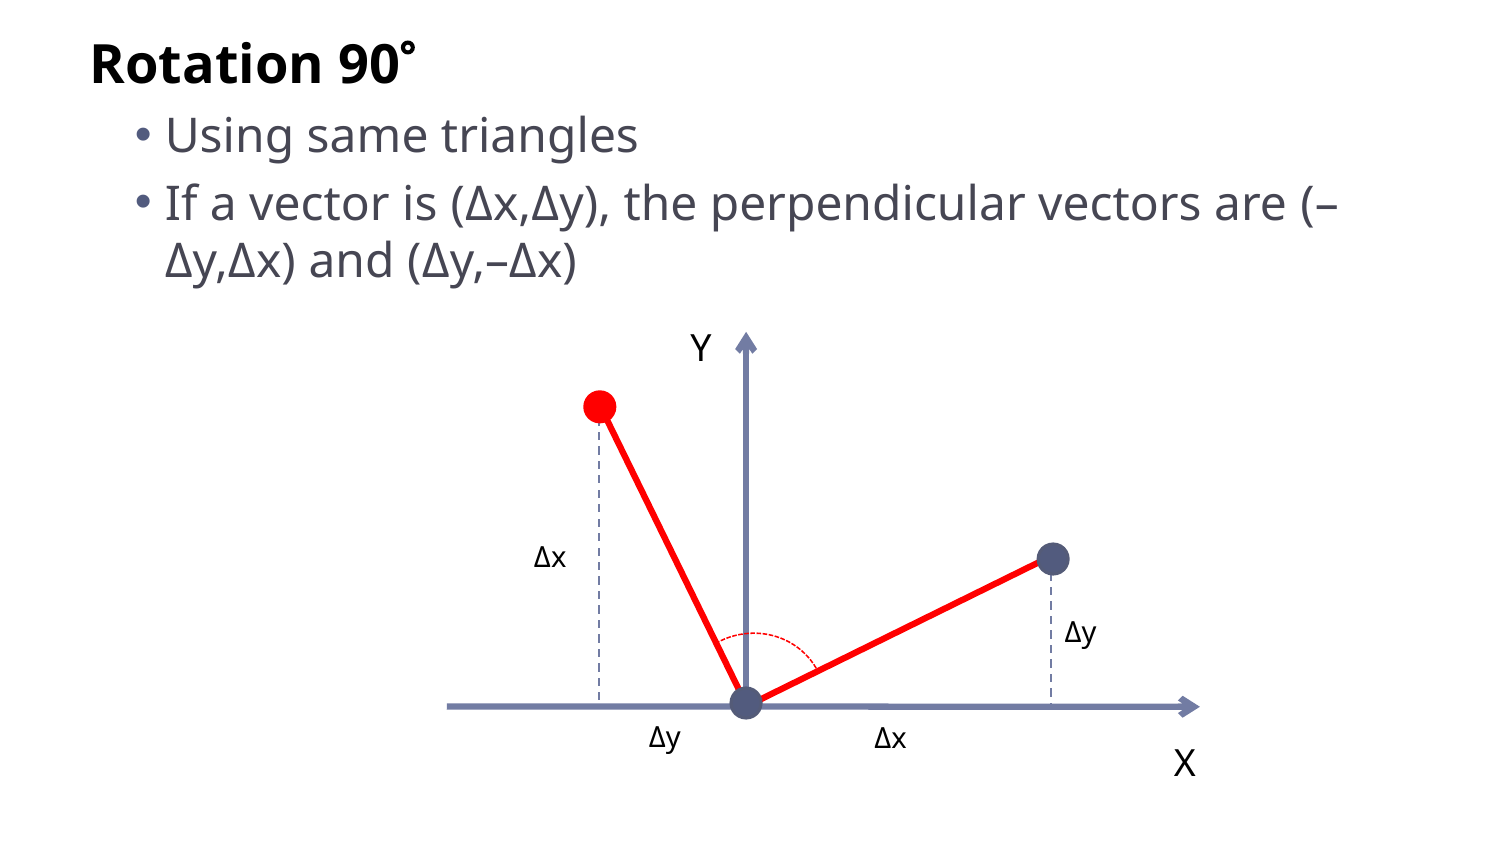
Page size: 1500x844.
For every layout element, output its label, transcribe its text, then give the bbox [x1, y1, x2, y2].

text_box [599, 405, 747, 706]
text_box [583, 390, 617, 421]
text_box Y [669, 315, 733, 378]
list Rotation 90 Using same triangles If a vector is (Δx,Δy), the perpendicular vectors are (–Δy,Δx) and (Δy,–Δx) [75, 21, 1475, 835]
text_box Δy [1057, 600, 1130, 663]
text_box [753, 556, 1051, 706]
text_box Δx [518, 524, 591, 587]
text_box Δy [633, 720, 714, 767]
text_box [1036, 542, 1070, 576]
text_box X [1153, 729, 1217, 793]
text_box Δx [858, 720, 939, 768]
